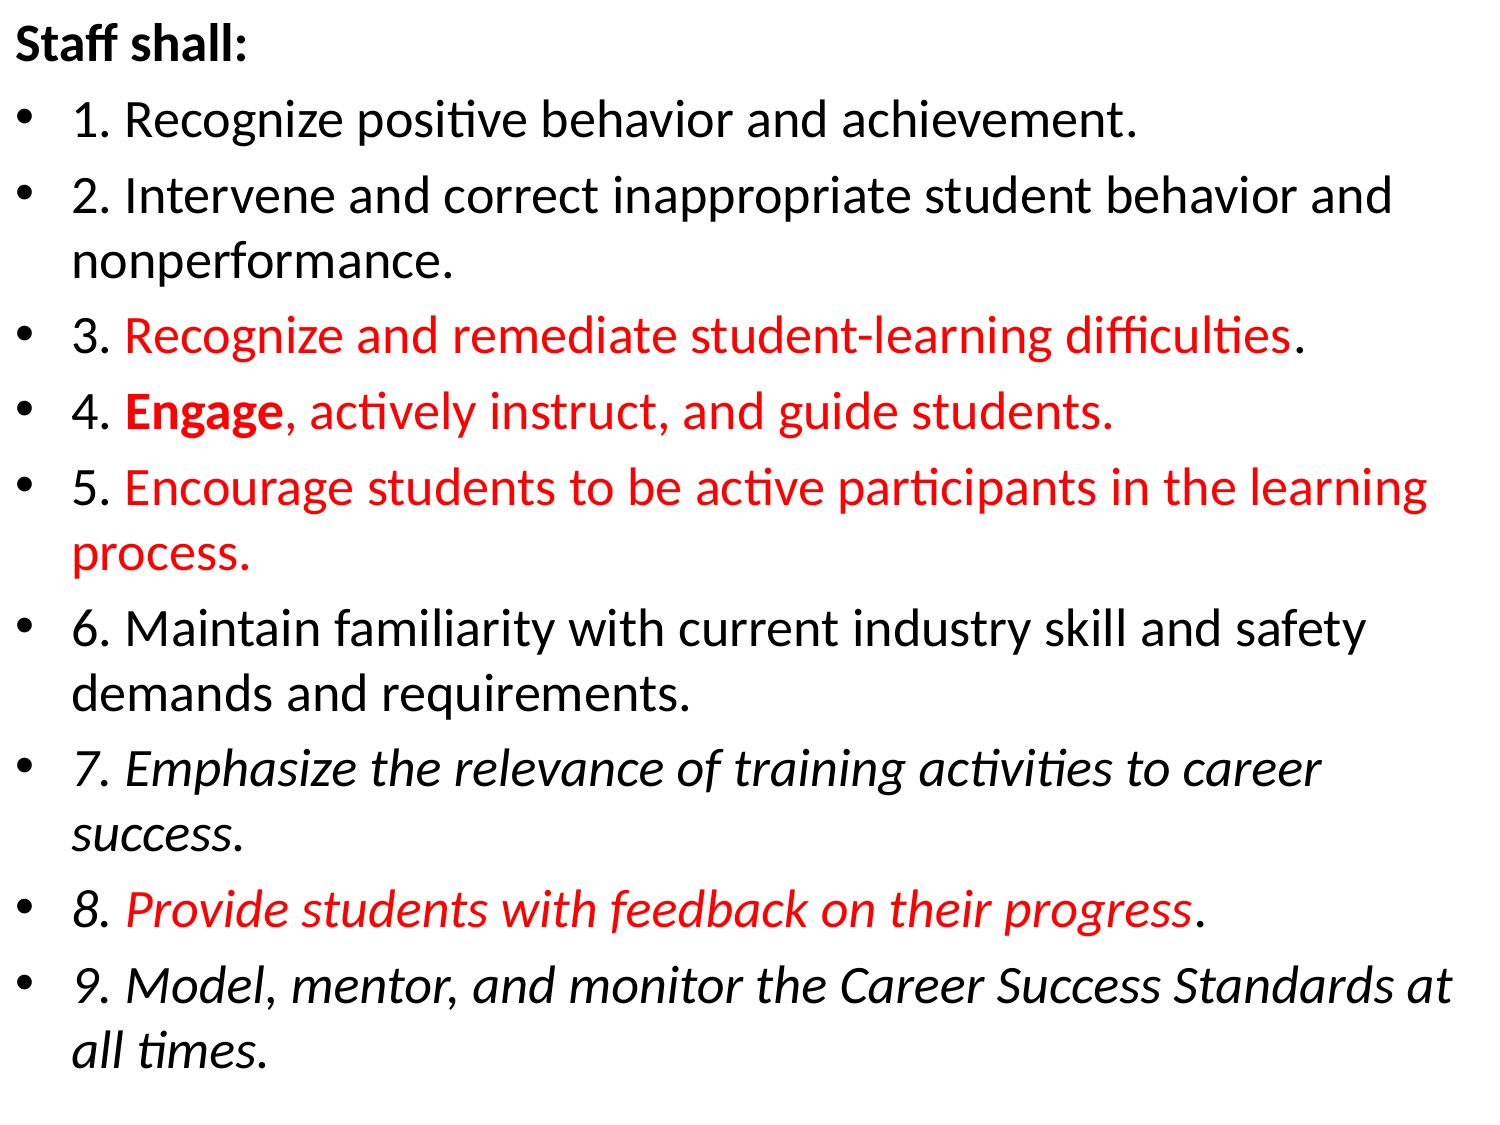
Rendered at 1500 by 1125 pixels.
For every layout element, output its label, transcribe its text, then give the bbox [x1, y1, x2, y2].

list Staff shall: 1. Recognize positive behavior and achievement. 2. Intervene and correct inappropriate student behavior and nonperformance. 3. Recognize and remediate student-learning difficulties. 4. Engage, actively instruct, and guide students. 5. Encourage students to be active participants in the learning process. 6. Maintain familiarity with current industry skill and safety demands and requirements. 7. Emphasize the relevance of training activities to career success. 8. Provide students with feedback on their progress. 9. Model, mentor, and monitor the Career Success Standards at all times. [0, 0, 1500, 612]
